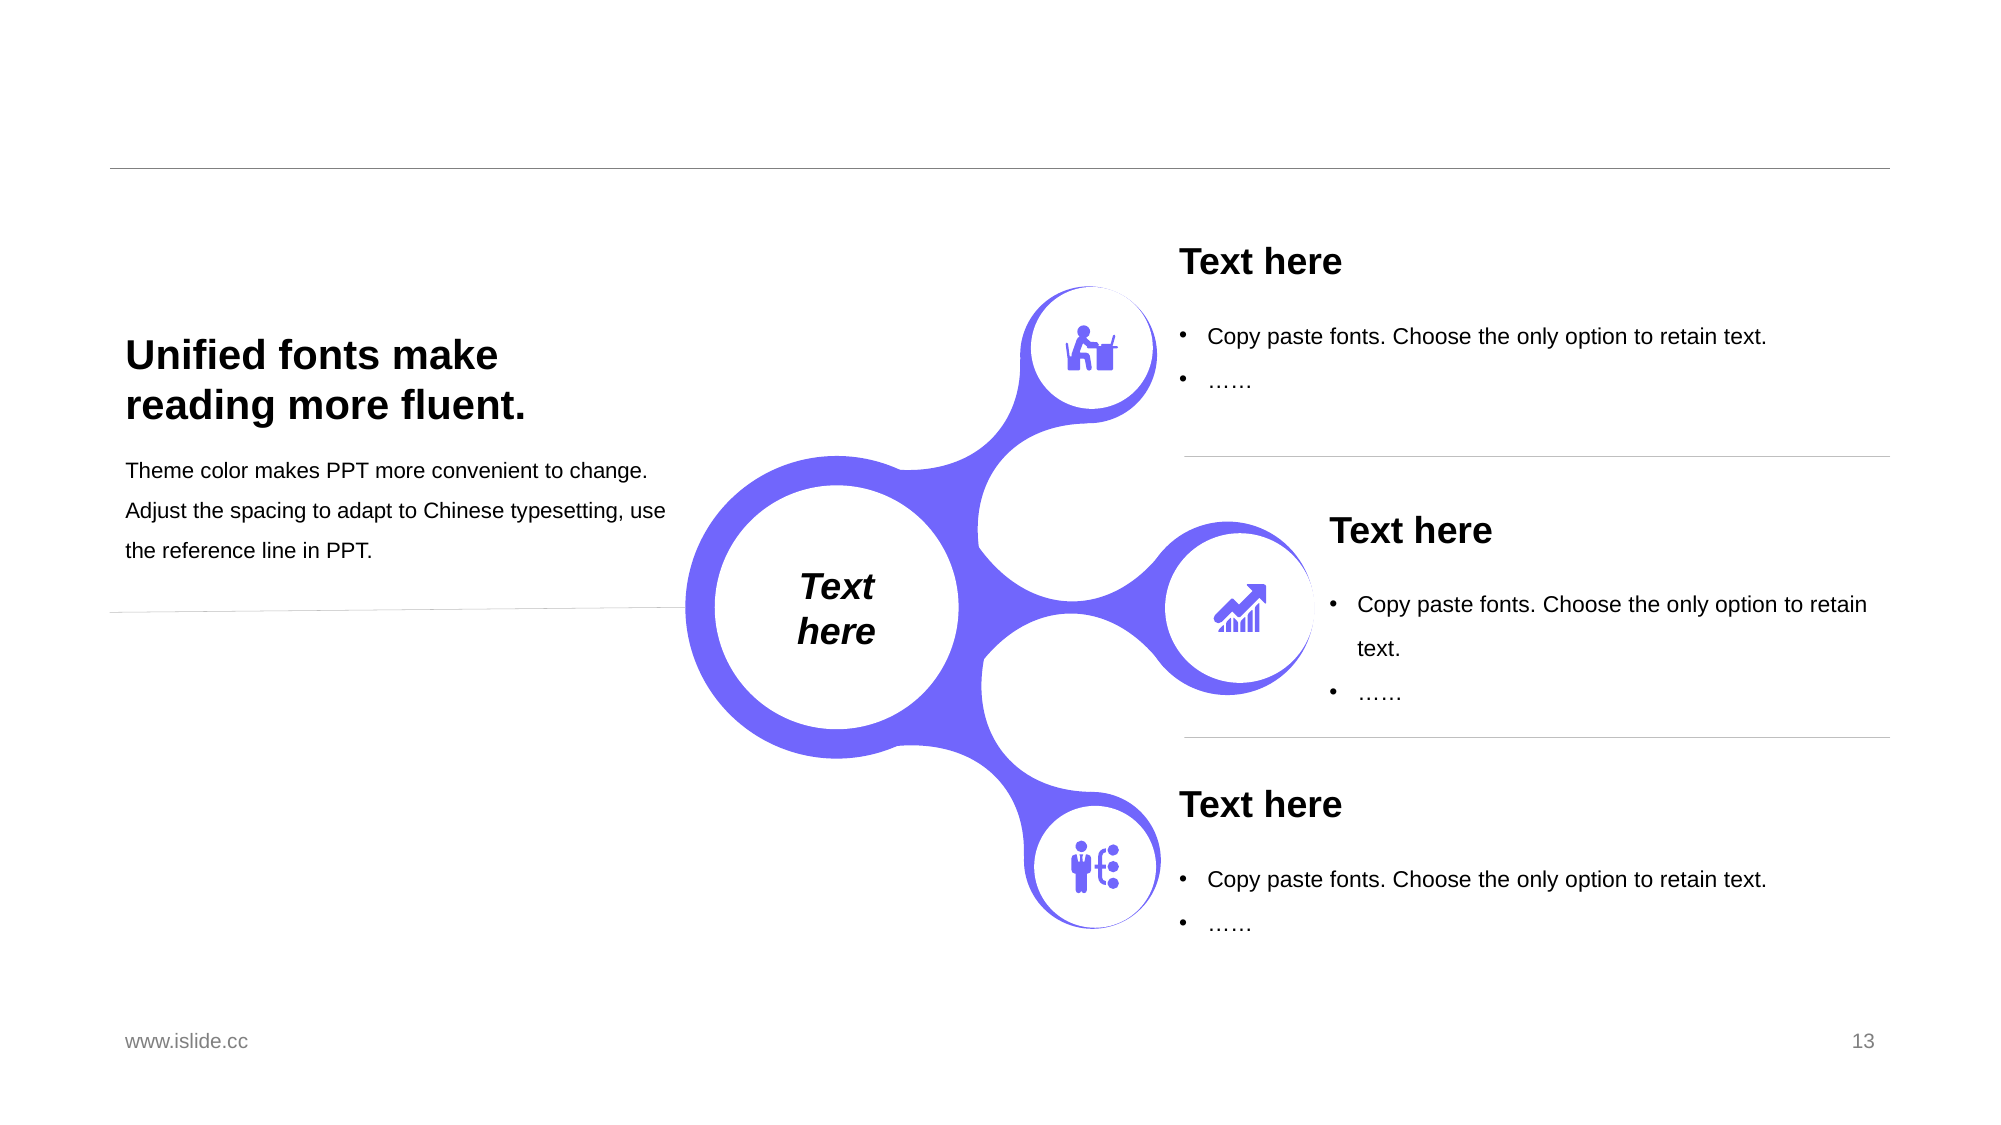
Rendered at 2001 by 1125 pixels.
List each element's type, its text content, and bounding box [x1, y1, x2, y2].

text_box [109, 229, 1890, 965]
slide_number 13 [1412, 1023, 1890, 1058]
footer www.islide.cc [109, 1023, 790, 1058]
